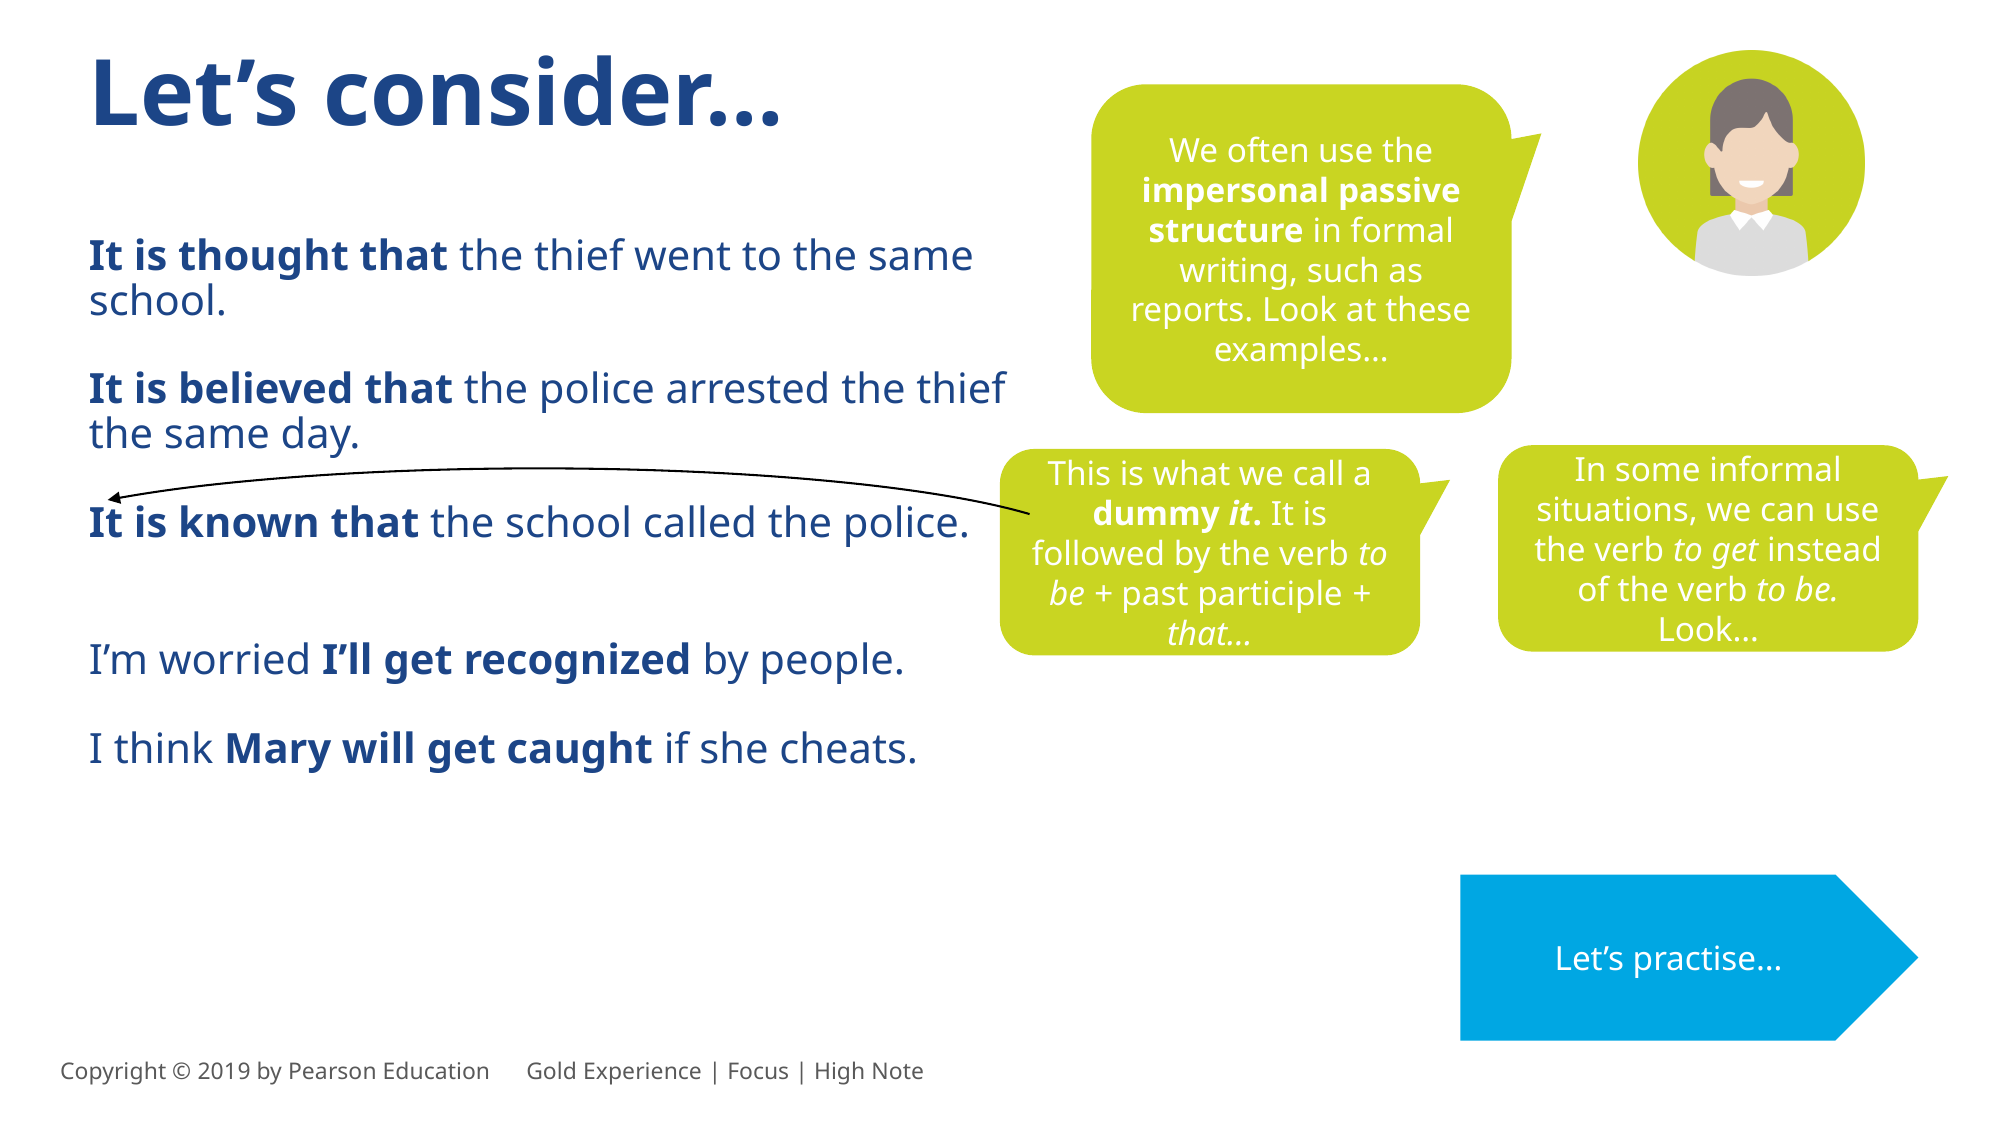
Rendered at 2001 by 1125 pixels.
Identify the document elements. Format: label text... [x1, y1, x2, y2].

text_box We often use the impersonal passive structure in formal writing, such as reports. Look at these examples… [1089, 82, 1544, 416]
text_box [107, 467, 1030, 553]
picture [1638, 49, 1865, 277]
text_box I’m worried I’ll get recognized by people. I think Mary will get caught if she cheats. [73, 631, 951, 838]
text_box This is what we call a dummy it. It is followed by the verb to be + past participle + that… [997, 446, 1452, 658]
text_box It is thought that the thief went to the same school. It is believed that the police arrested the thief the same day. It is known that the school called the police. [73, 226, 1053, 348]
footer Copyright © 2019 by Pearson Education Gold Experience | Focus | High Note [45, 1040, 1084, 1101]
text_box Let’s consider… [73, 39, 1716, 172]
text_box In some informal situations, we can use the verb to get instead of the verb to be. Look… [1496, 443, 1951, 654]
text_box Let’s practise… [1458, 872, 1921, 1043]
